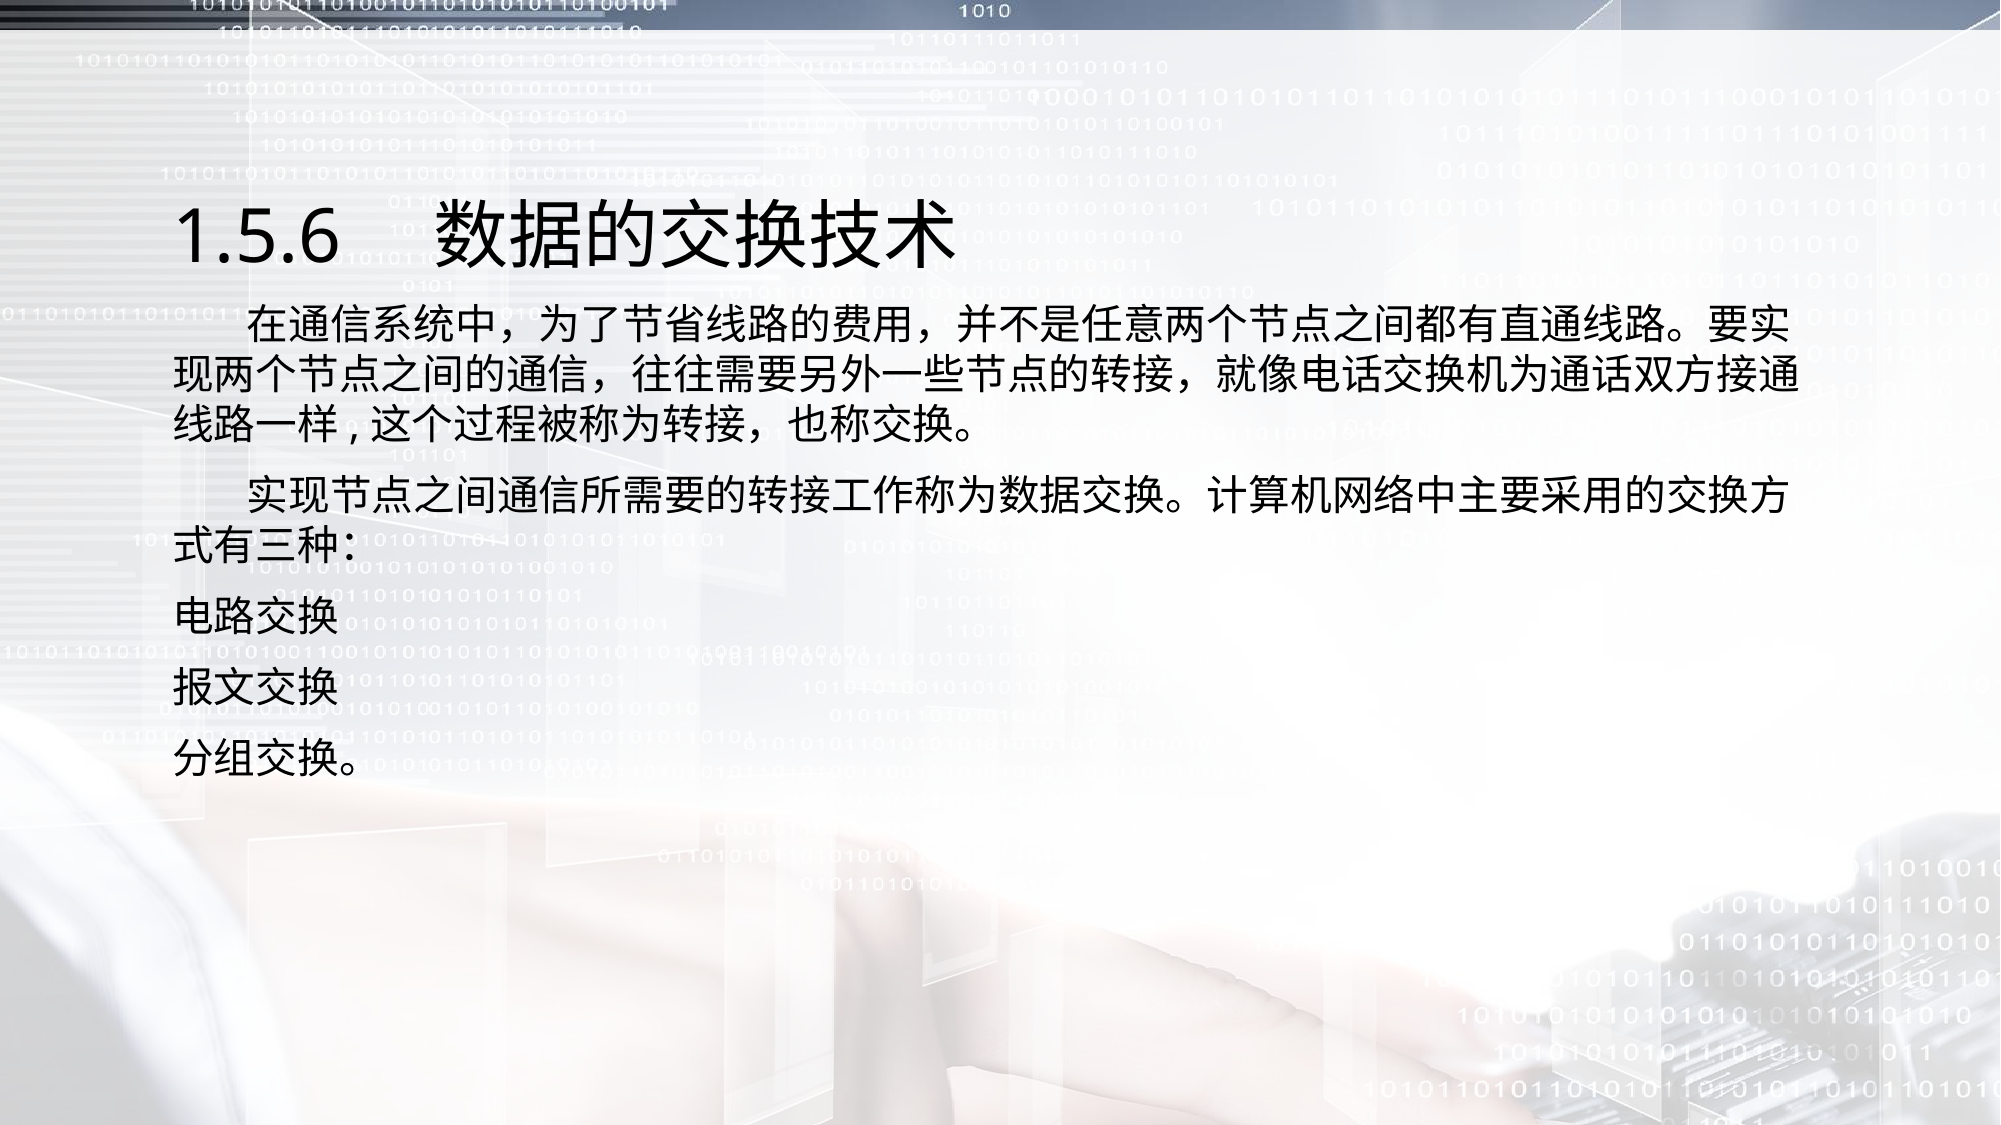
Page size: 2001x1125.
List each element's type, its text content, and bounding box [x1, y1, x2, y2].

picture [0, 0, 2000, 30]
list 1.5.6 数据的交换技术 在通信系统中，为了节省线路的费用，并不是任意两个节点之间都有直通线路。要实现两个节点之间的通信，往往需要另外一些节点的转接，就像电话交换机为通话双方接通线路一样,这个过程被称为转接，也称交换。 实现节点之间通信所需要的转接工作称为数据交换。计算机网络中主要采用的交换方式有三种： 电路交换 报文交换 分组交换。 [157, 179, 1845, 1014]
